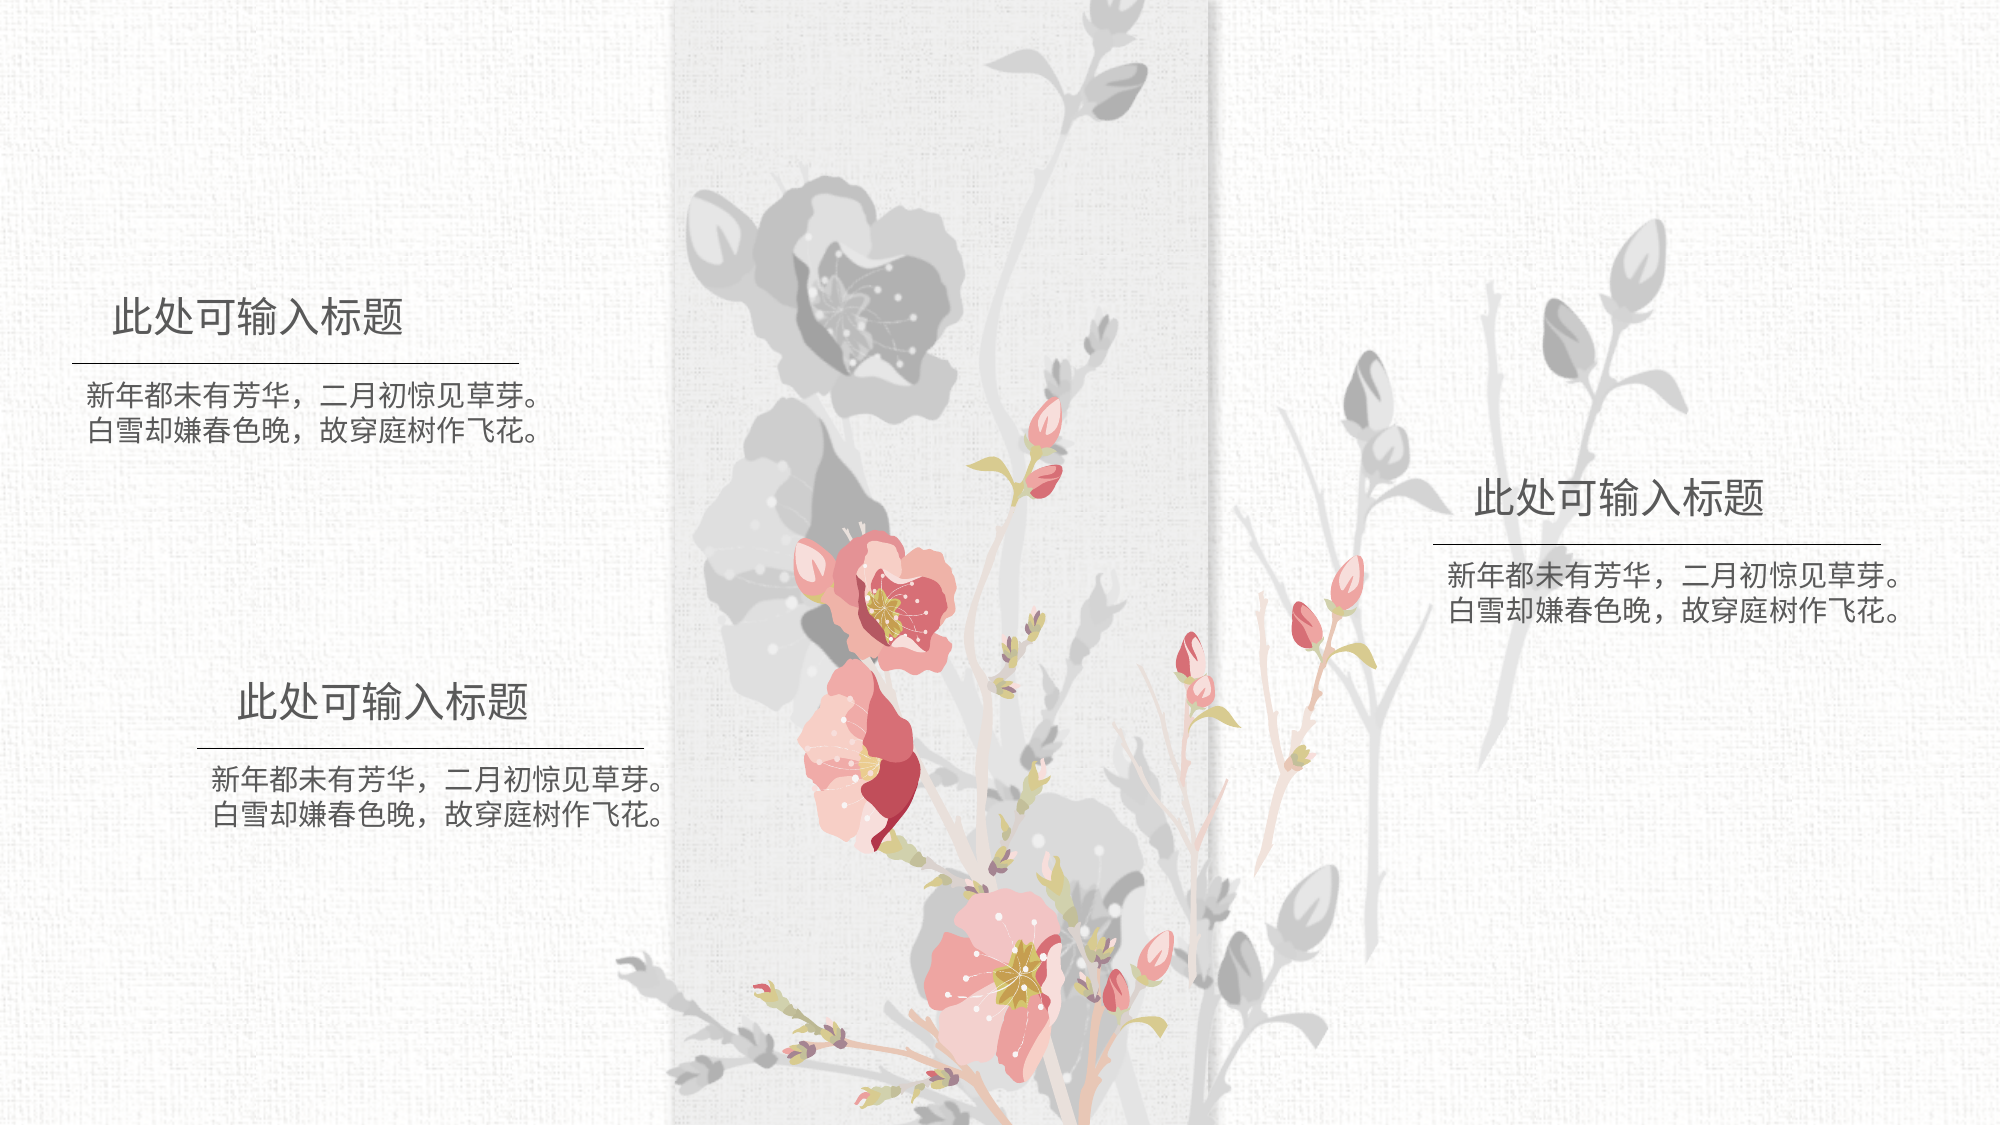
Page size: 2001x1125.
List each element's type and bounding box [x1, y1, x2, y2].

text_box [194, 668, 696, 841]
text_box [69, 283, 571, 456]
picture [545, 0, 1515, 1125]
text_box [1430, 464, 1933, 637]
